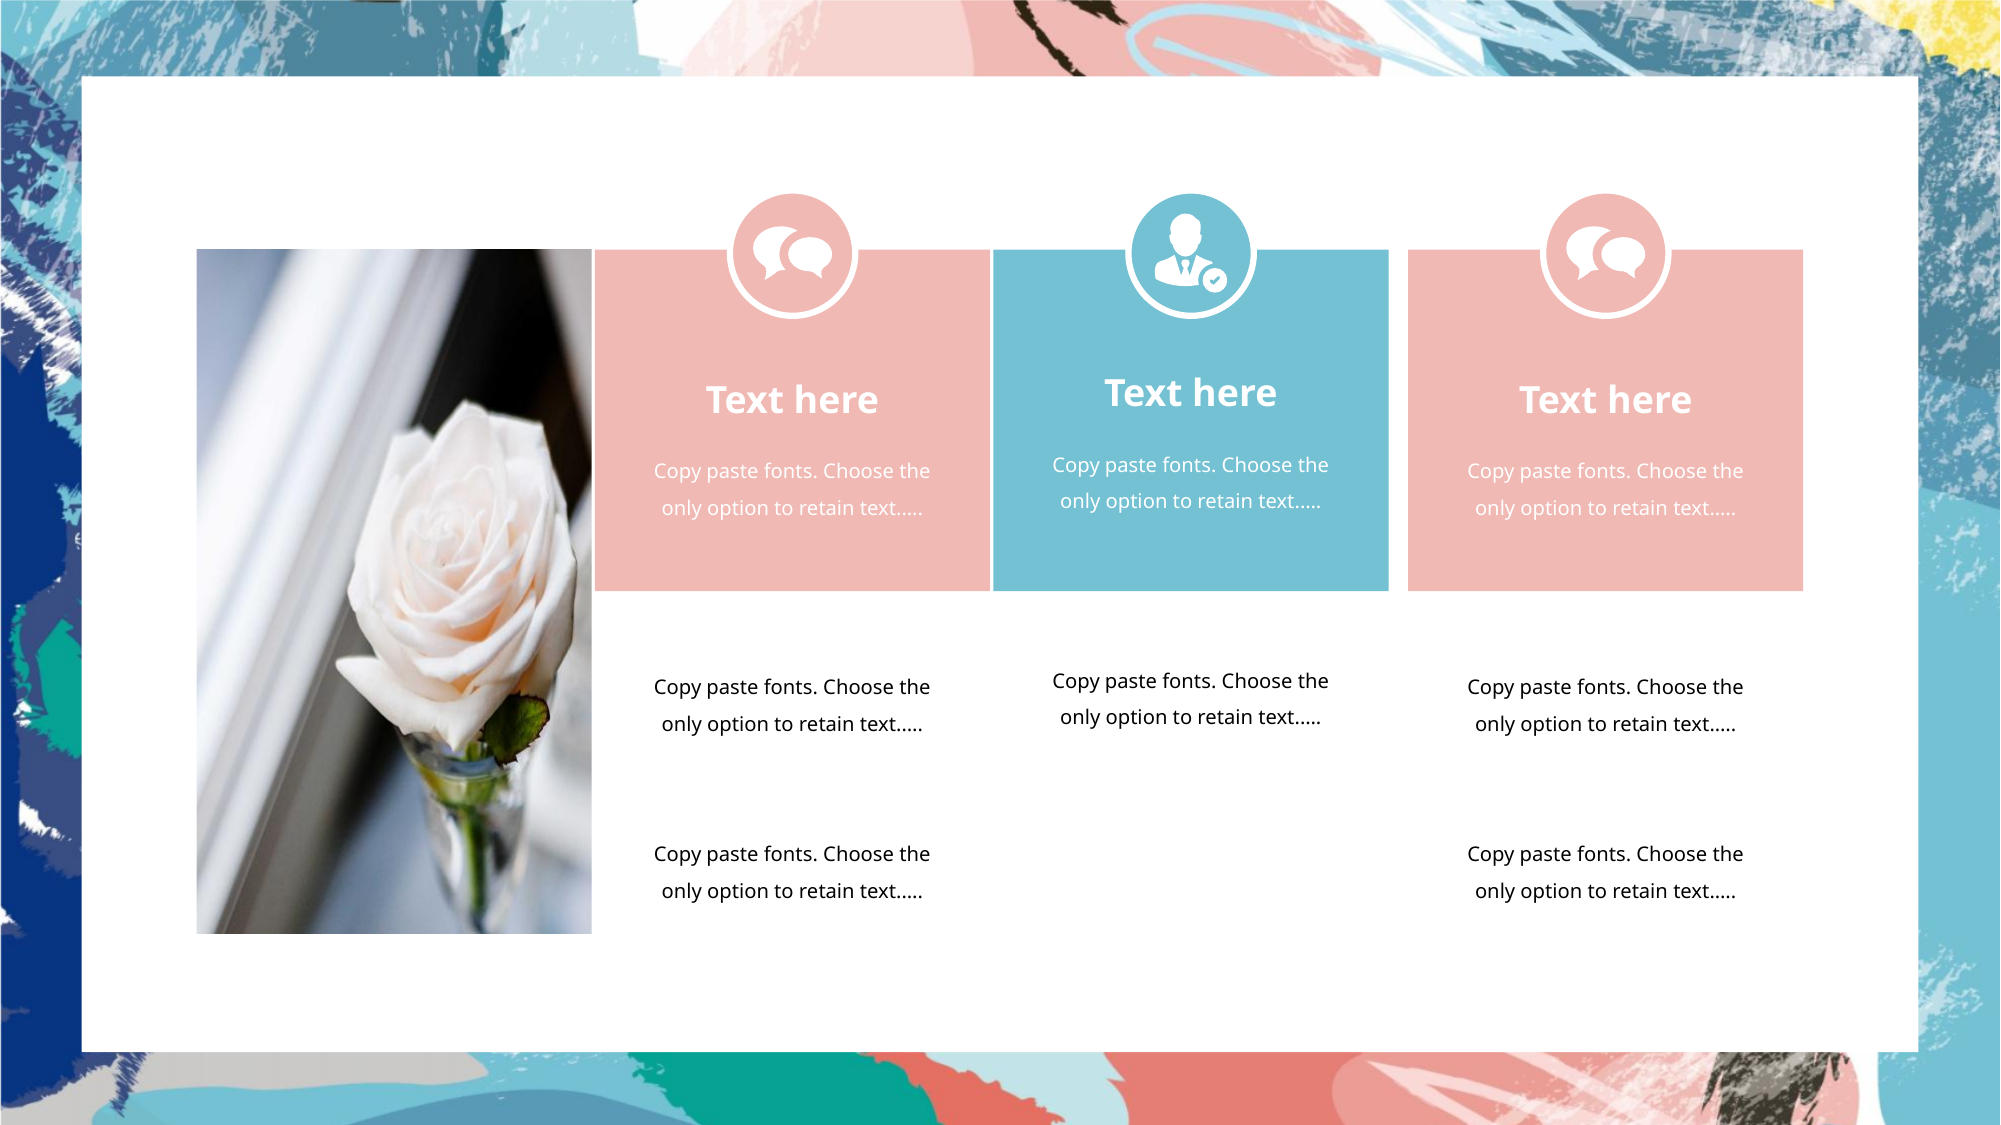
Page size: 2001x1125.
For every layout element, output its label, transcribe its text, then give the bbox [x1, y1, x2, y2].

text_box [1128, 190, 1254, 316]
text_box [196, 249, 435, 935]
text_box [1543, 190, 1669, 316]
text_box Copy paste fonts. Choose the only option to retain text.…. [1565, 822, 1770, 935]
picture [3, 0, 2000, 1125]
text_box Text here [1565, 356, 1771, 440]
text_box Copy paste fonts. Choose the only option to retain text.…. [1565, 655, 1770, 768]
text_box [81, 75, 435, 1053]
text_box [1565, 249, 1804, 592]
text_box Copy paste fonts. Choose the only option to retain text.…. [1565, 438, 1770, 552]
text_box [729, 190, 856, 316]
text_box [1565, 75, 1919, 1053]
